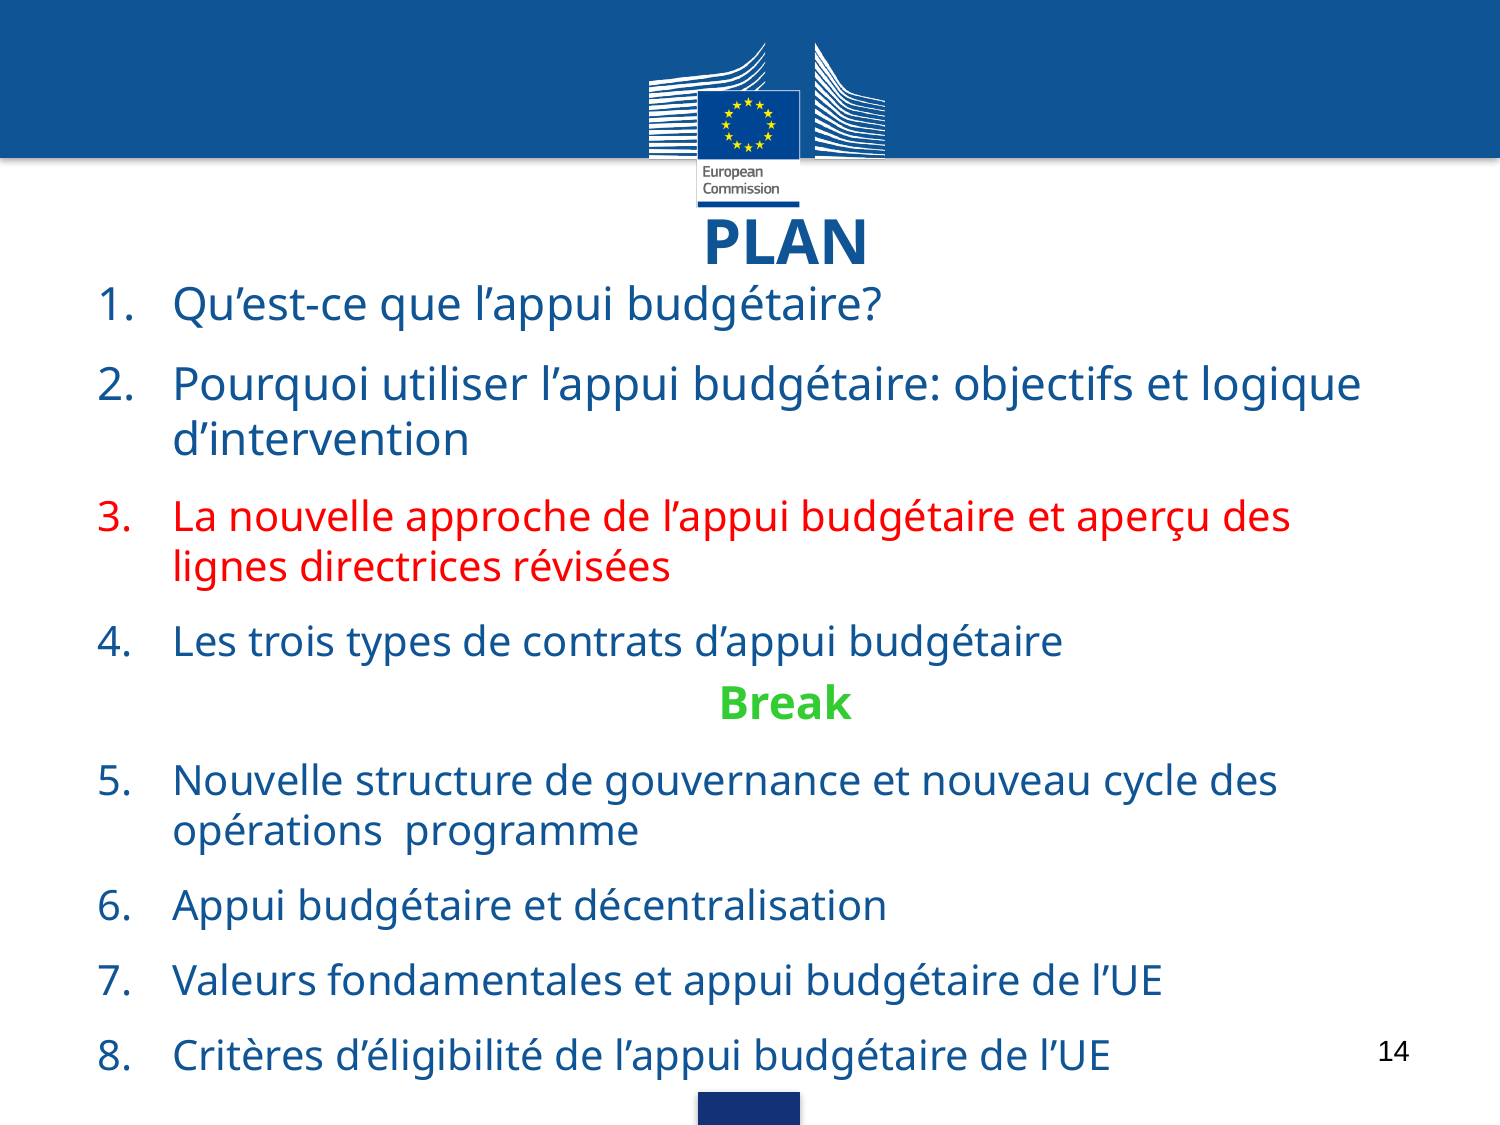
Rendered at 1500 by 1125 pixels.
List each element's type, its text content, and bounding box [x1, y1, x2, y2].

list Qu’est-ce que l’appui budgétaire? Pourquoi utiliser l’appui budgétaire: objectifs et logique d’intervention La nouvelle approche de l’appui budgétaire et aperçu des lignes directrices révisées Les trois types de contrats d’appui budgétaire Break Nouvelle structure de gouvernance et nouveau cycle des opérations programme Appui budgétaire et décentralisation Valeurs fondamentales et appui budgétaire de l’UE Critères d’éligibilité de l’appui budgétaire de l’UE [81, 266, 1433, 1125]
title PLAN [81, 175, 1433, 266]
picture [649, 42, 885, 175]
slide_number 14 [1074, 1024, 1426, 1103]
